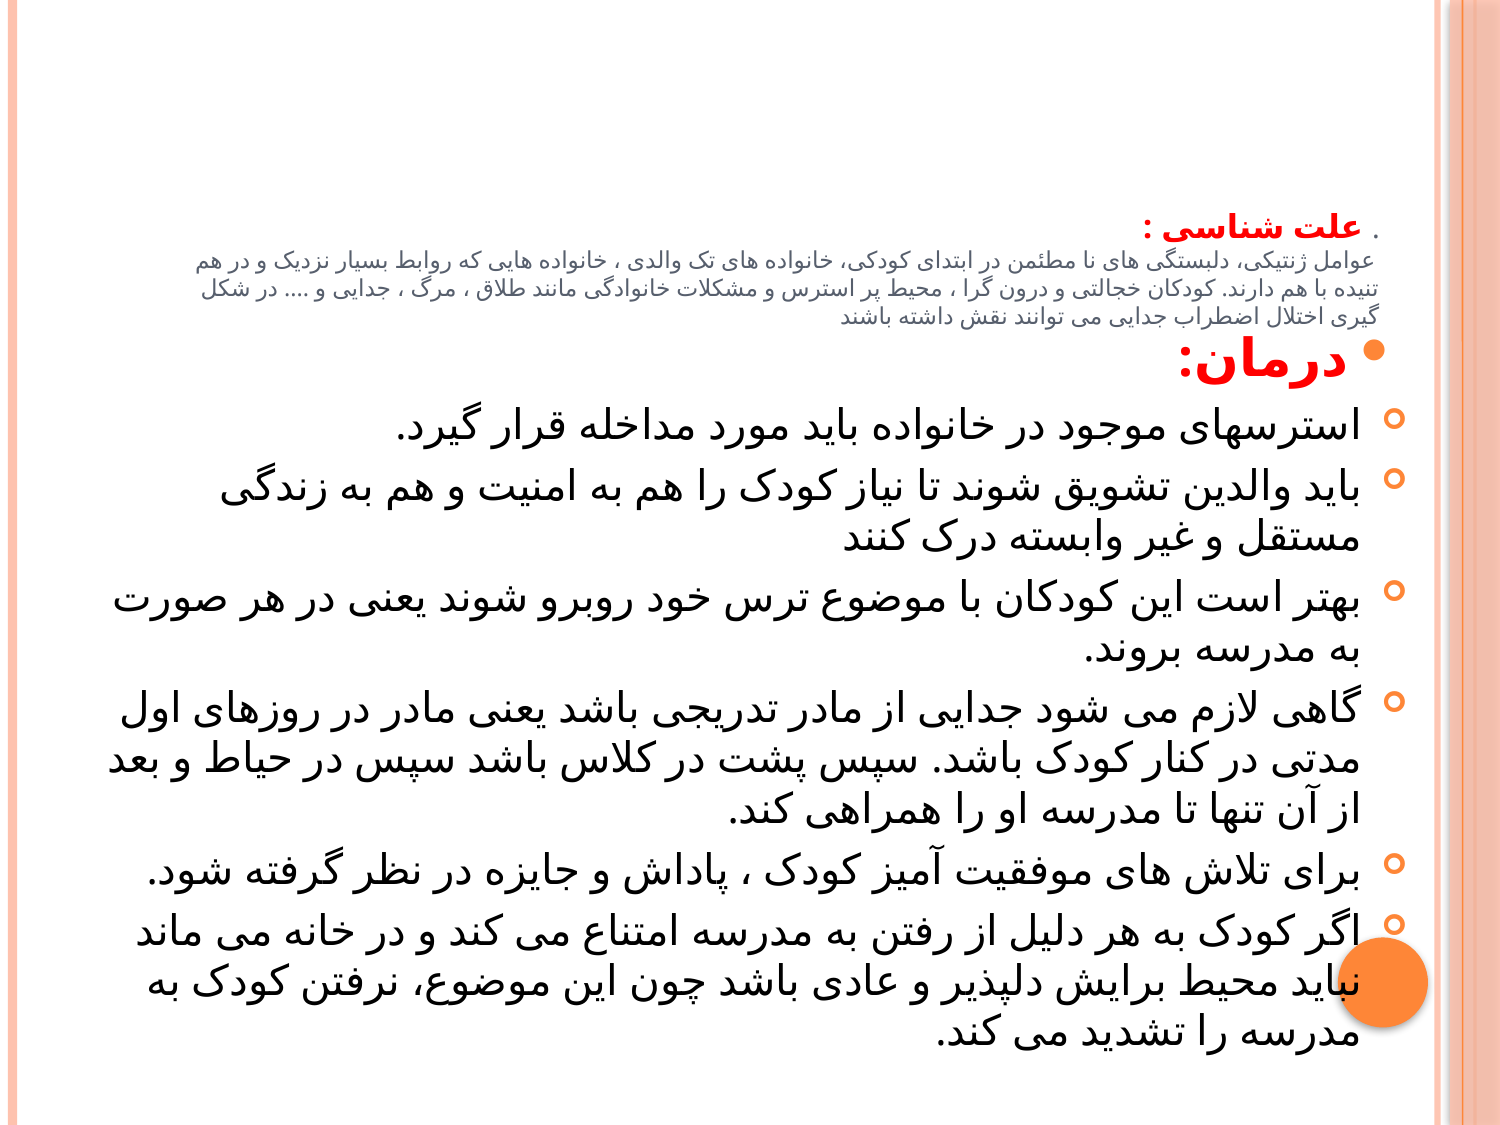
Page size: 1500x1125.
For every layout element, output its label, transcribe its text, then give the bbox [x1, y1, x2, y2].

list درمان: استرسهای موجود در خانواده باید مورد مداخله قرار گیرد. باید والدین تشویق شوند تا نیاز کودک را هم به امنیت و هم به زندگی مستقل و غیر وابسته درک کنند بهتر است این کودکان با موضوع ترس خود روبرو شوند یعنی در هر صورت به مدرسه بروند. گاهی لازم می شود جدایی از مادر تدریجی باشد یعنی مادر در روزهای اول مدتی در کنار کودک باشد. سپس پشت در کلاس باشد سپس در حیاط و بعد از آن تنها تا مدرسه او را همراهی کند. برای تلاش های موفقیت آمیز کودک ، پاداش و جایزه در نظر گرفته شود. اگر کودک به هر دلیل از رفتن به مدرسه امتناع می کند و در خانه می ماند نباید محیط برایش دلپذیر و عادی باشد چون این موضوع، نرفتن کودک به مدرسه را تشدید می کند. [75, 316, 1418, 1067]
title . علت شناسی : عوامل ژنتیکی، دلبستگی های نا مطئمن در ابتدای کودکی، خانواده های تک والدی ، خانواده هایی که روابط بسیار نزدیک و در هم تنیده با هم دارند. کودکان خجالتی و درون گرا ، محیط پر استرس و مشکلات خانوادگی مانند طلاق ، مرگ ، جدایی و .... در شکل گیری اختلال اضطراب جدایی می توانند نقش داشته باشند [152, 35, 1395, 316]
